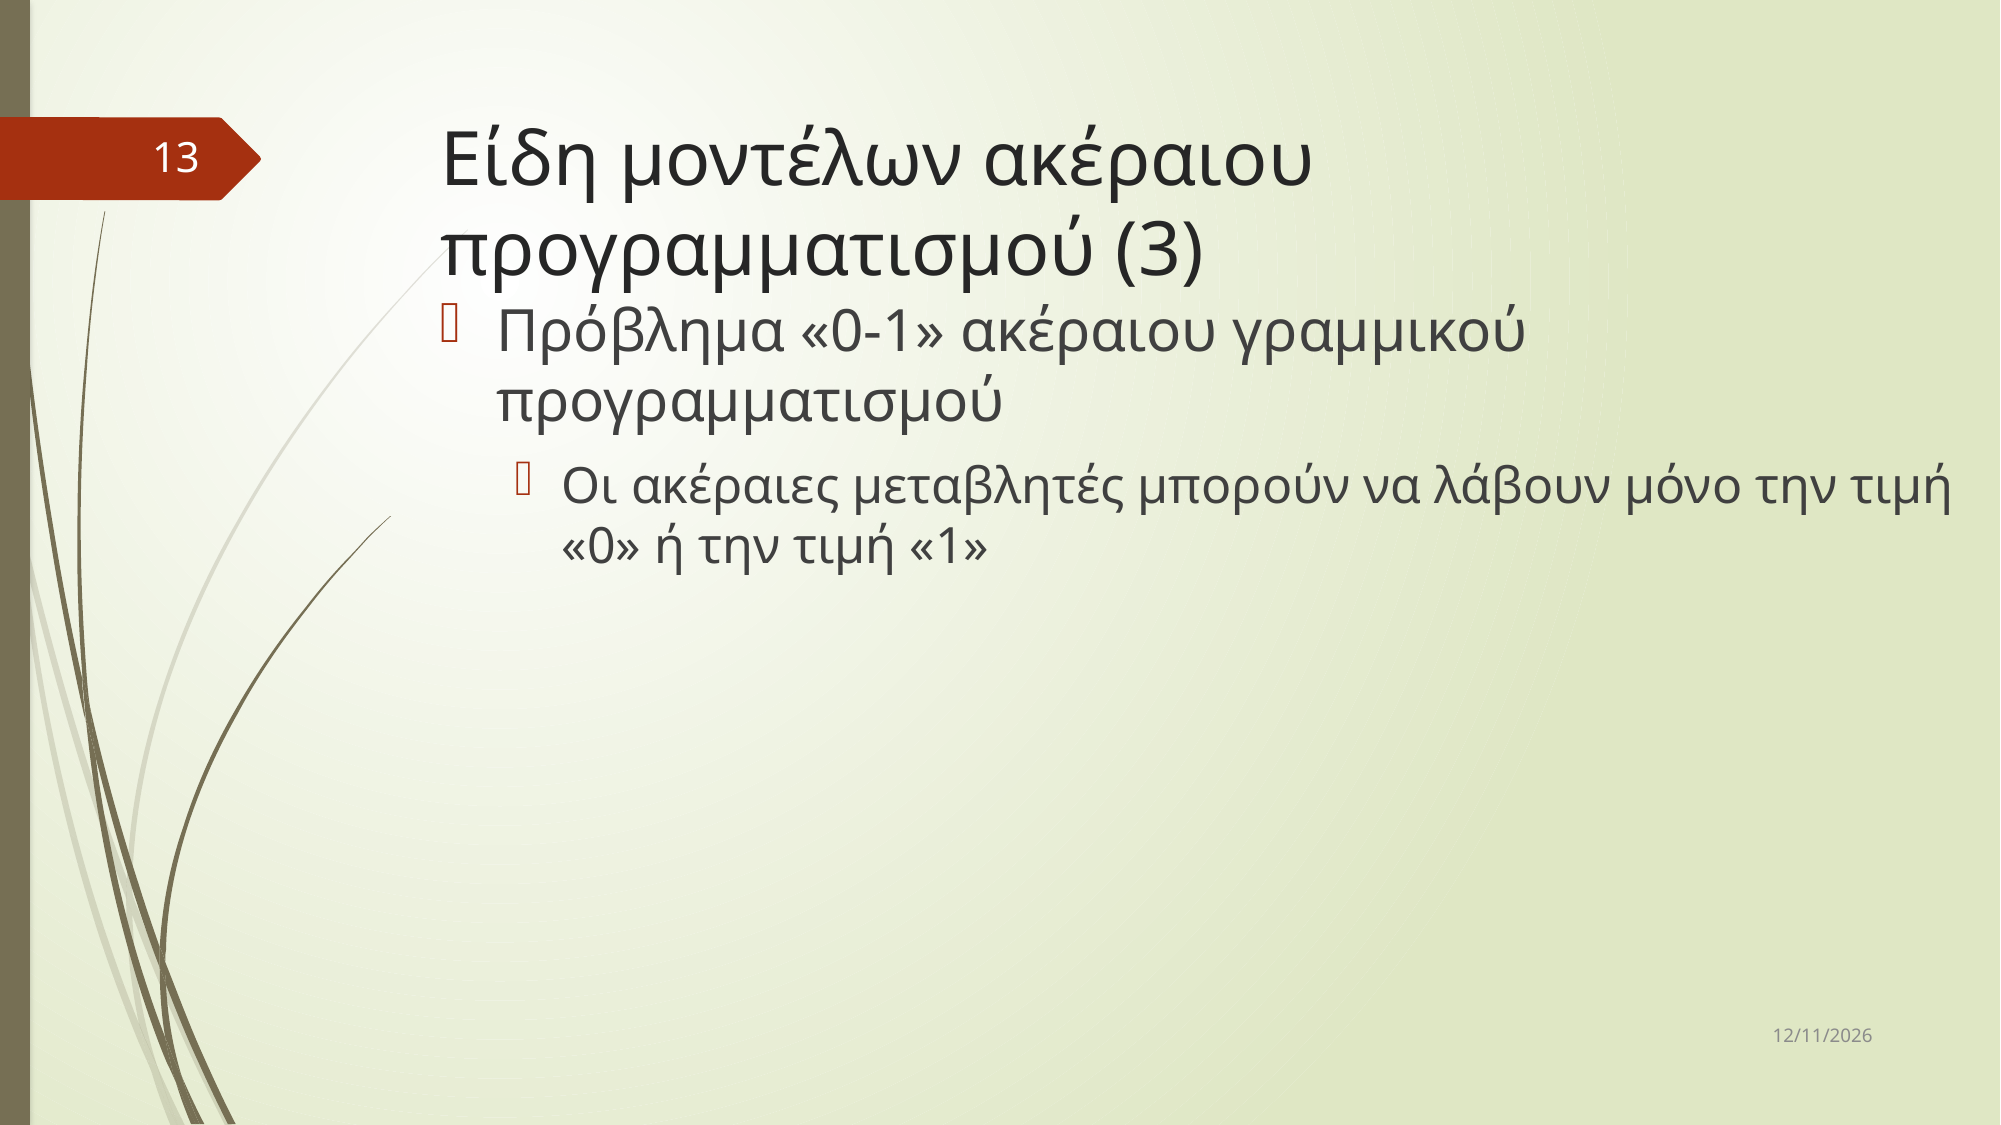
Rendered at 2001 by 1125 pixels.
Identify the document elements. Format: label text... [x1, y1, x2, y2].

list Πρόβλημα «0-1» ακέραιου γραμμικού προγραμματισμού Οι ακέραιες μεταβλητές μπορούν να λάβουν μόνο την τιμή «0» ή την τιμή «1» [424, 285, 2000, 1079]
slide_number 13 [87, 129, 216, 190]
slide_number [1699, 1005, 1888, 1067]
title Είδη μοντέλων ακέραιου προγραμματισμού (3) [425, 102, 1888, 285]
